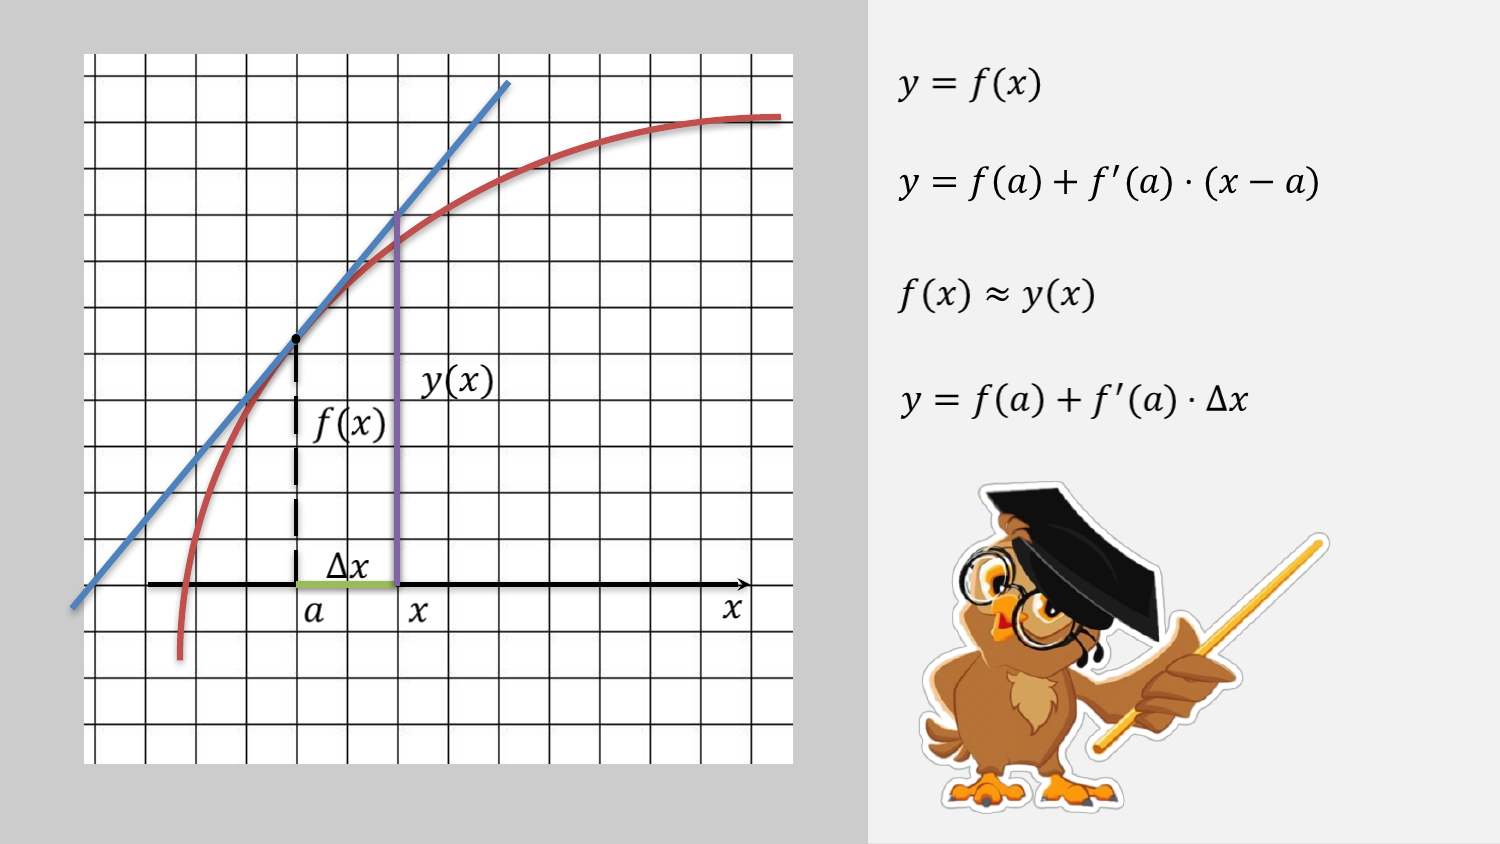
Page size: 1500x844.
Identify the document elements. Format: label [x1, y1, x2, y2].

text_box [71, 81, 510, 609]
picture [905, 428, 1344, 844]
picture [83, 54, 794, 764]
text_box [876, 150, 1343, 211]
text_box [878, 262, 1117, 323]
text_box [868, 0, 1500, 844]
text_box [880, 368, 1271, 429]
text_box [878, 51, 1064, 112]
